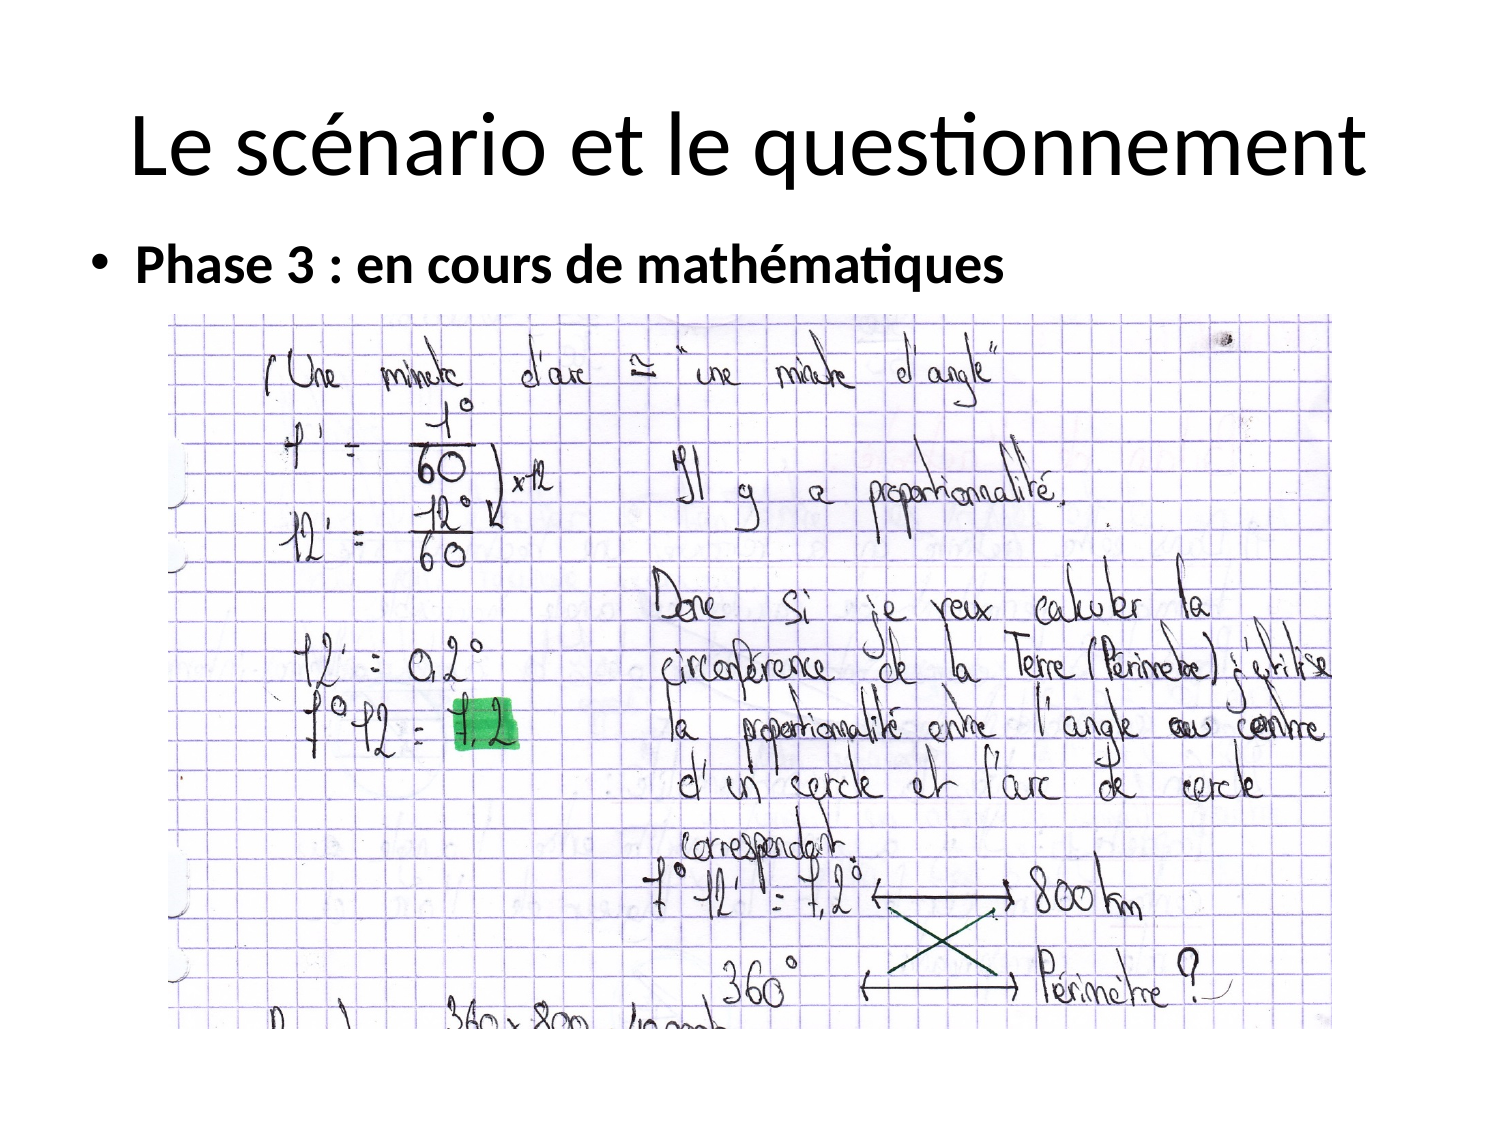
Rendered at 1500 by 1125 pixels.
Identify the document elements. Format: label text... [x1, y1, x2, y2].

list Phase 3 : en cours de mathématiques [75, 219, 1425, 303]
title Le scénario et le questionnement [75, 45, 1425, 219]
picture [168, 314, 1332, 1030]
